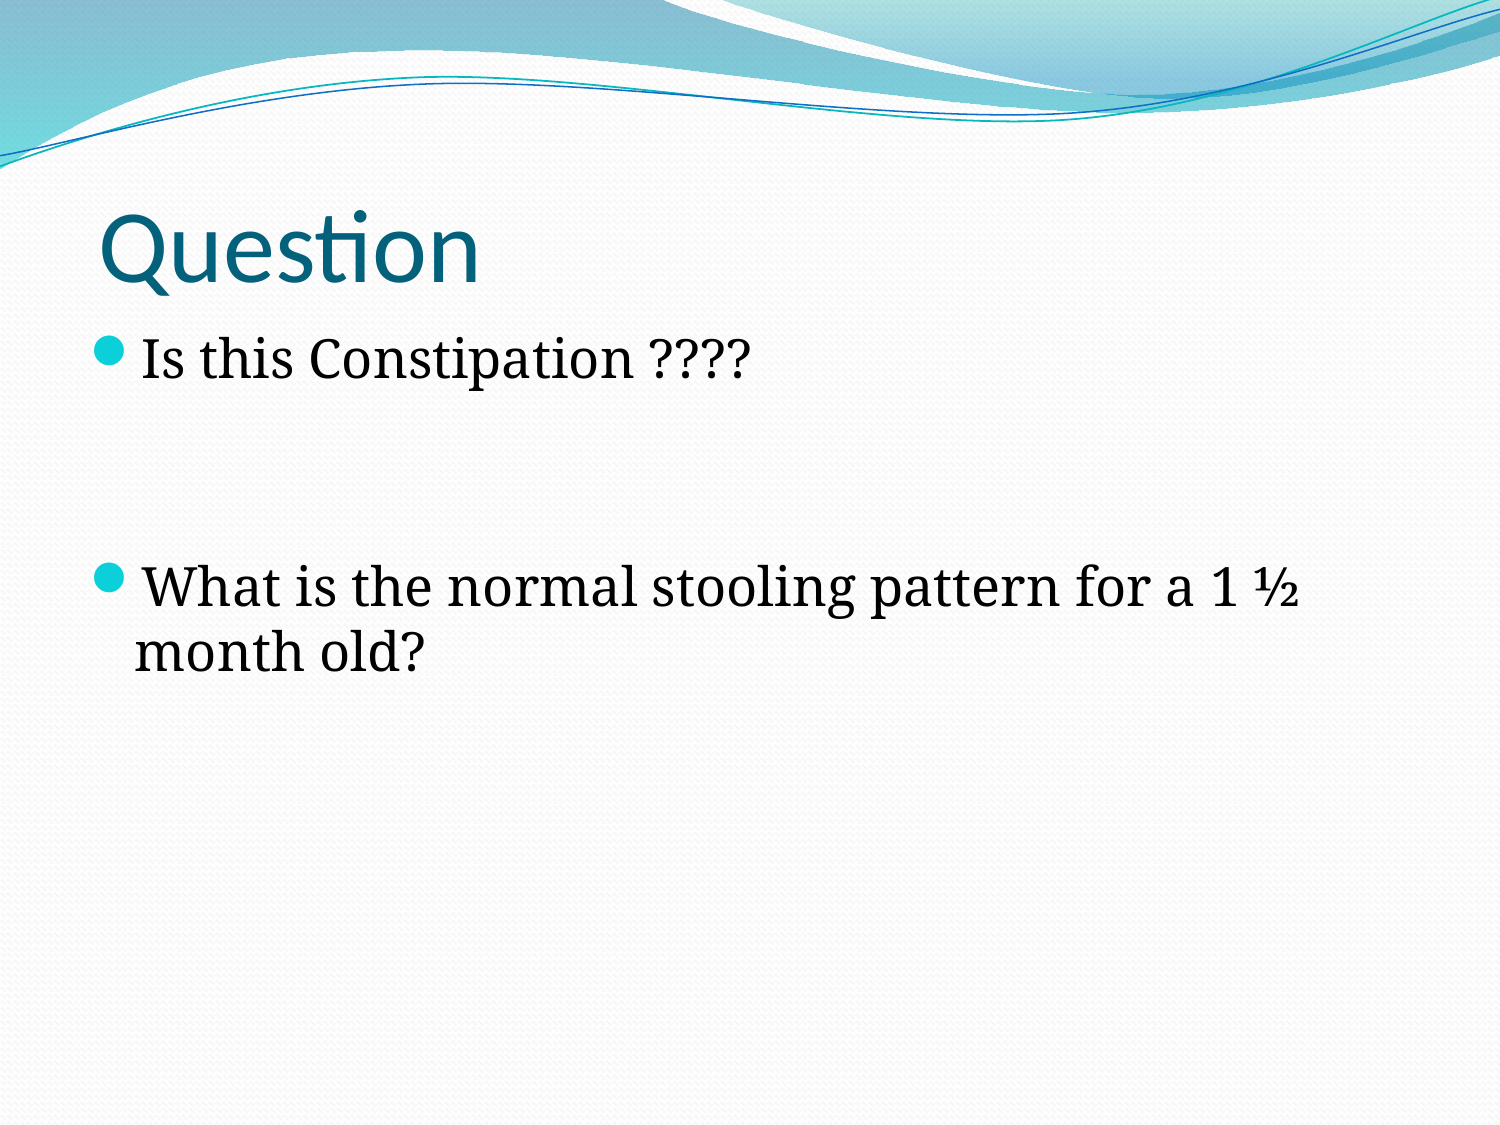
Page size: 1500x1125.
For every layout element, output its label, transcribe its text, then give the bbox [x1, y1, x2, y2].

title Question [75, 115, 1425, 303]
list Is this Constipation ???? What is the normal stooling pattern for a 1 ½ month old? [75, 317, 1425, 1038]
